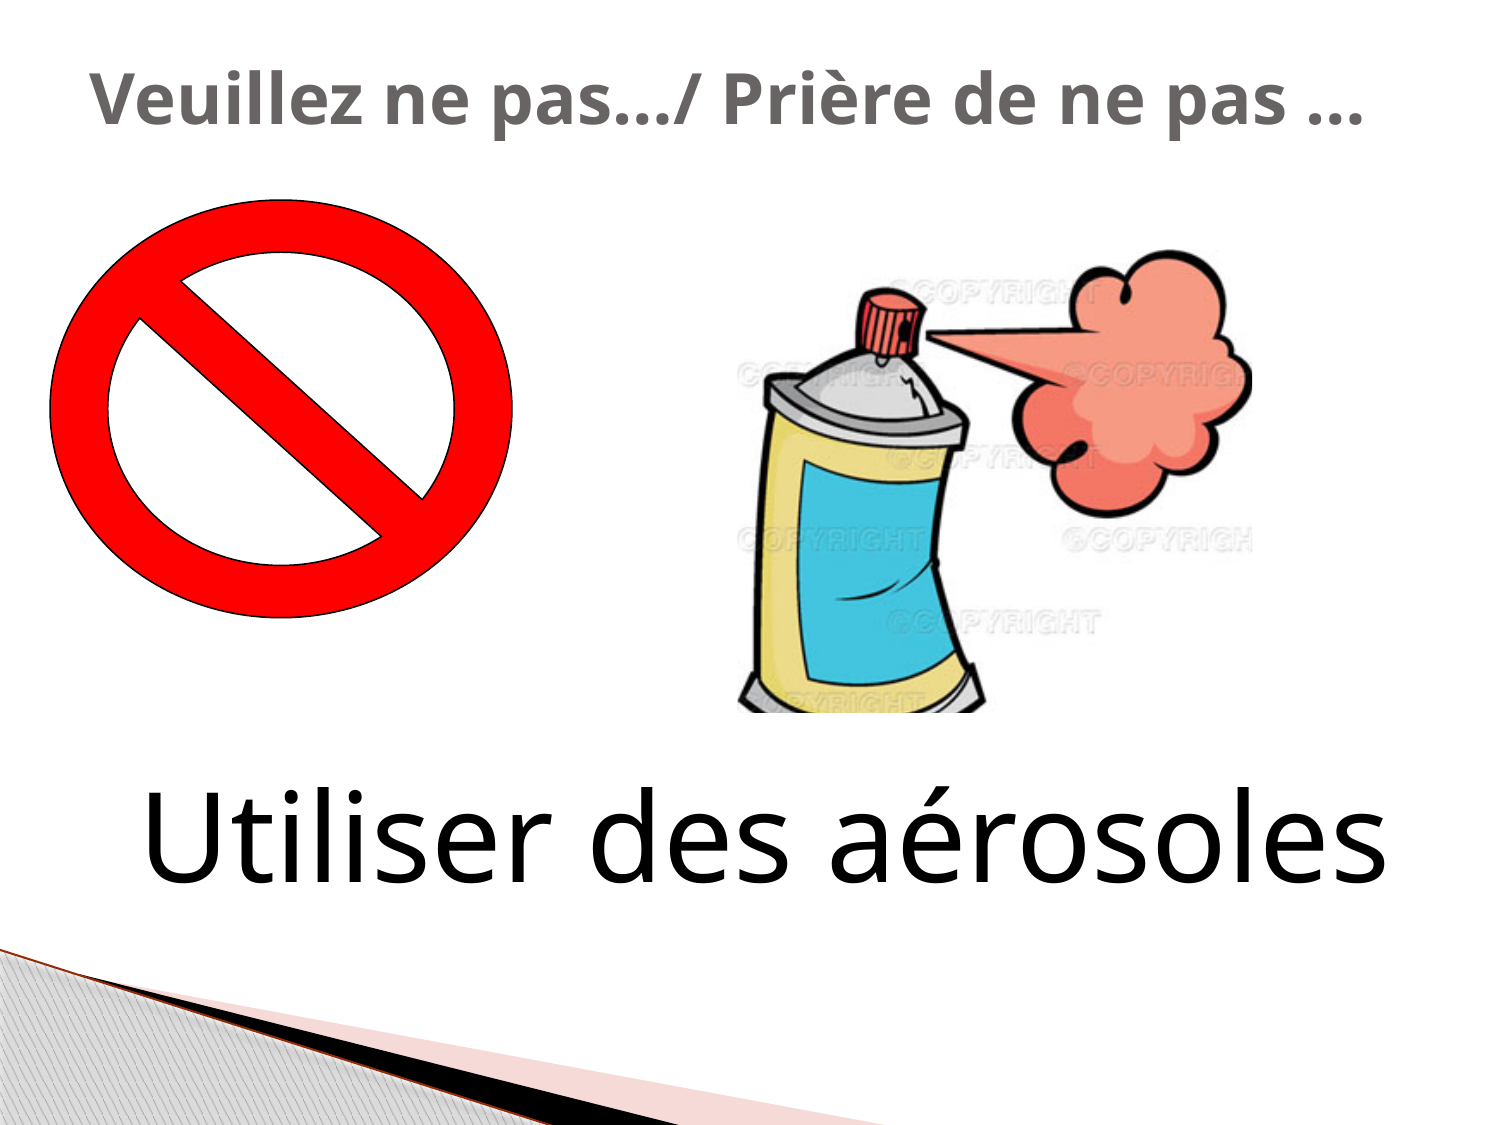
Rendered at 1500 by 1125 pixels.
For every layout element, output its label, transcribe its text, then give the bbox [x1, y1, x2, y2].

picture [737, 249, 1253, 713]
text_box [50, 200, 512, 618]
text_box Utiliser des aérosoles [112, 749, 1450, 915]
title Veuillez ne pas…/ Prière de ne pas … [75, 45, 1425, 233]
